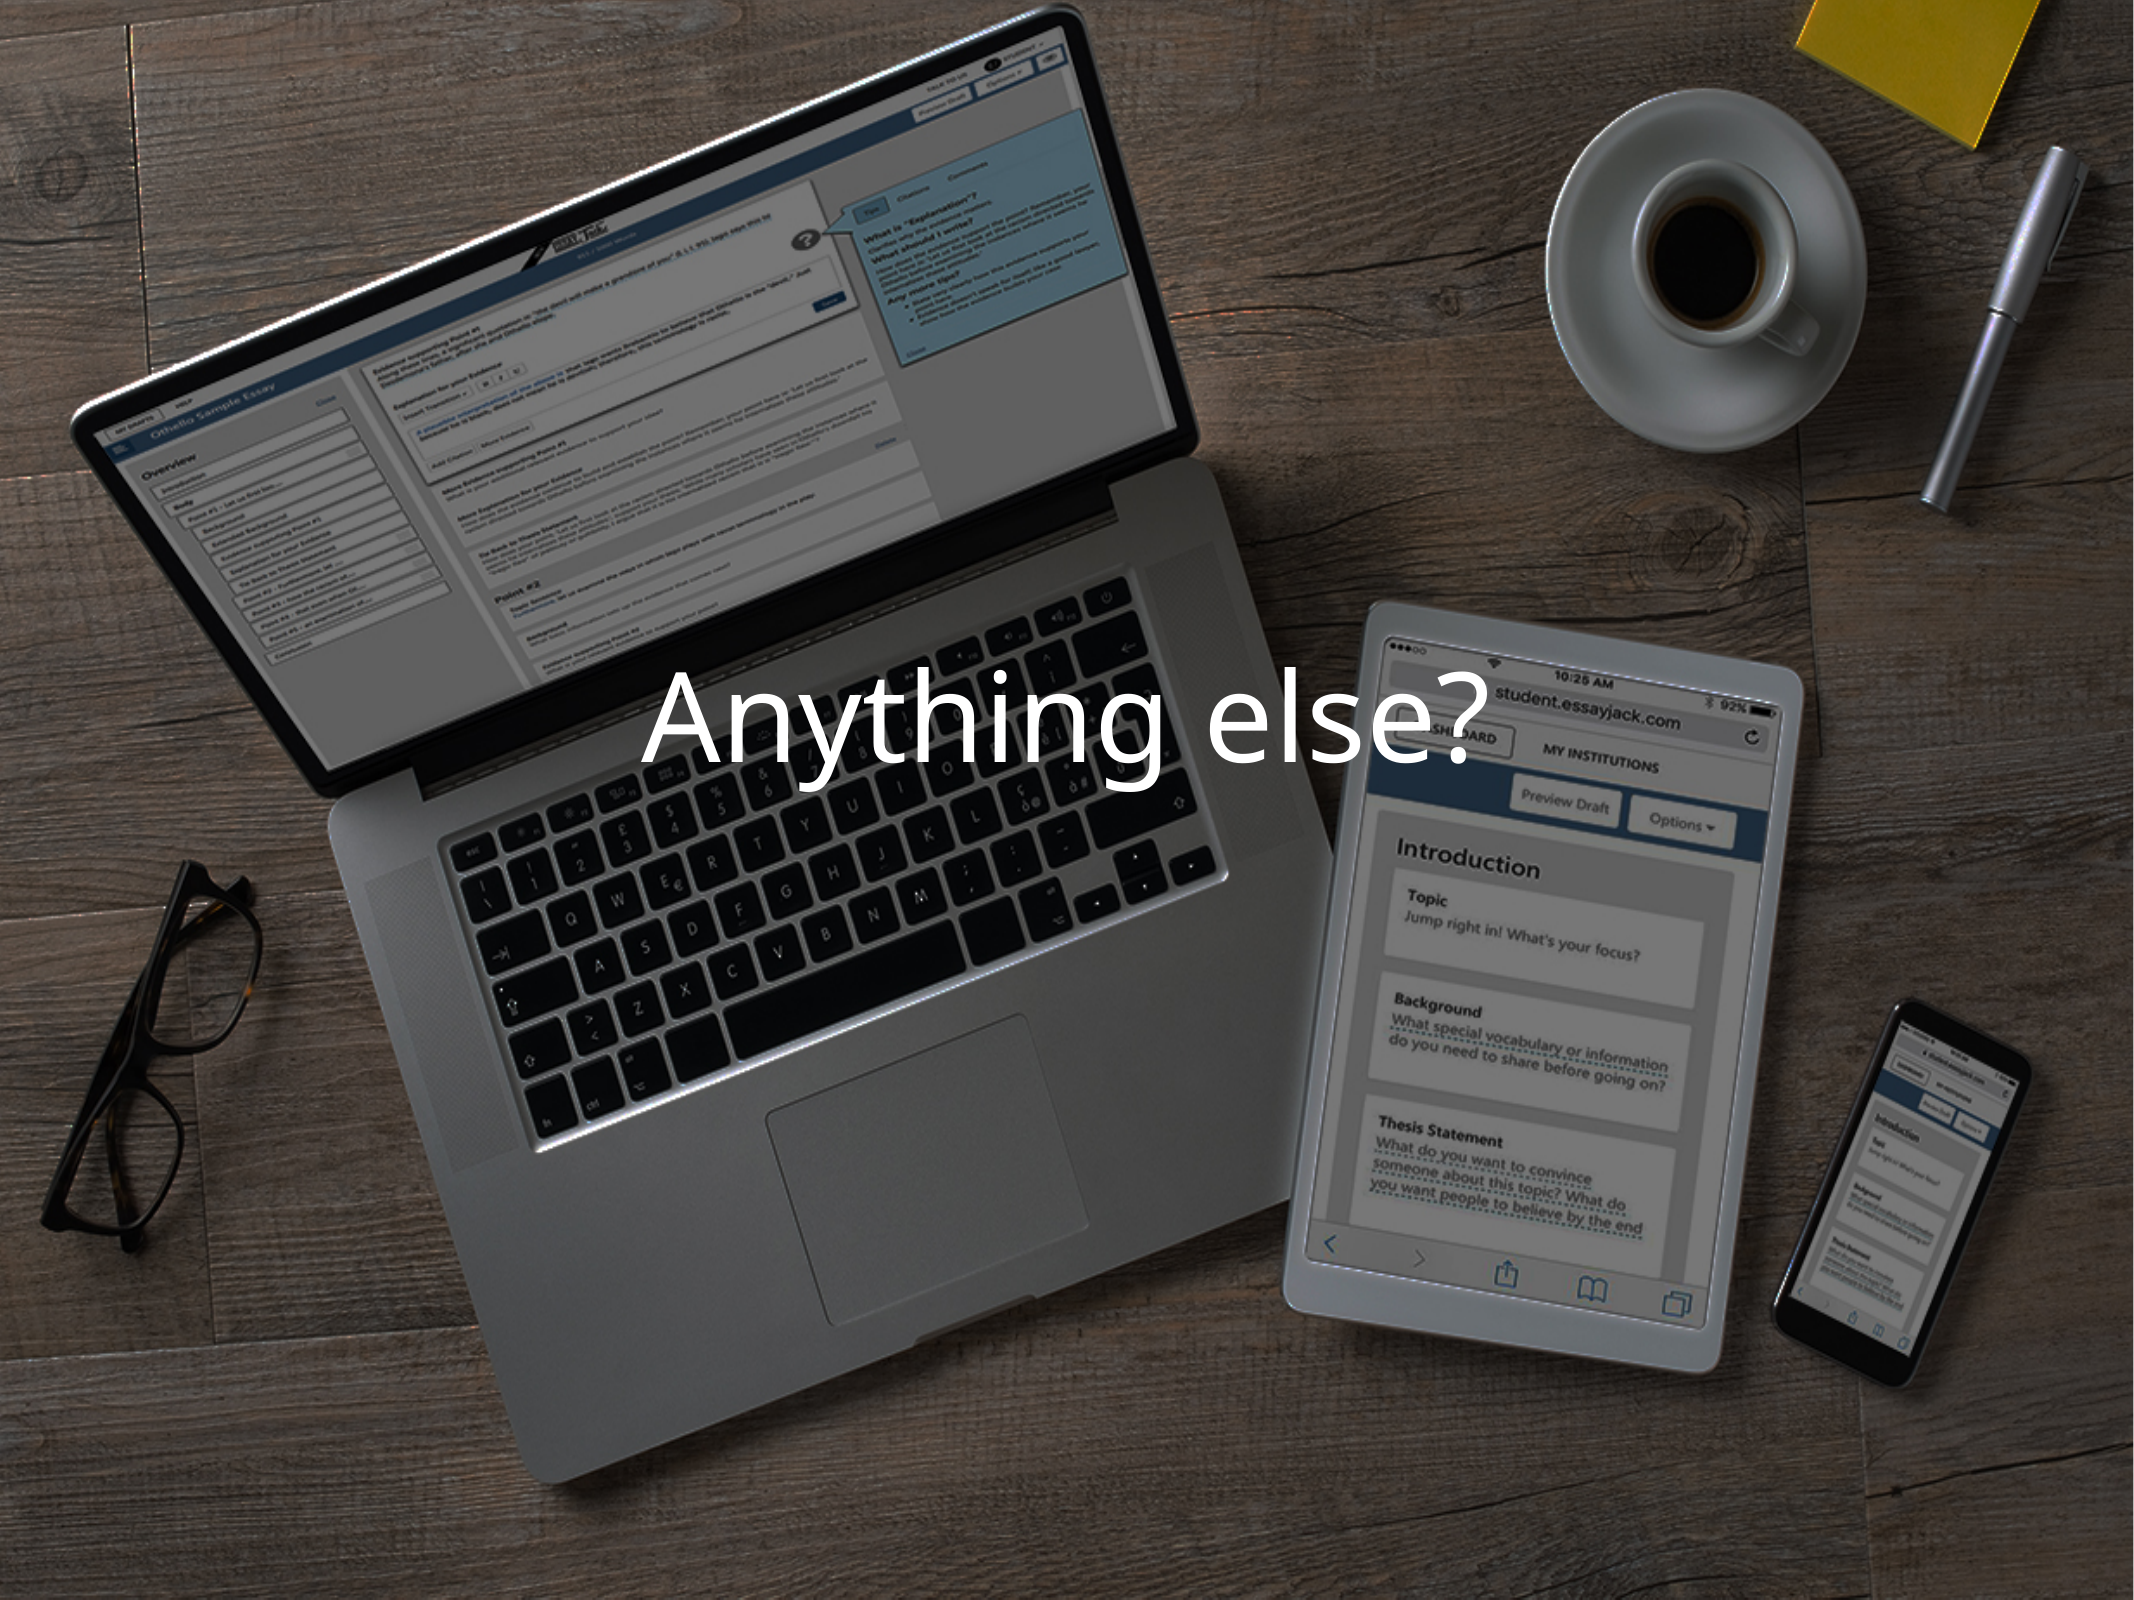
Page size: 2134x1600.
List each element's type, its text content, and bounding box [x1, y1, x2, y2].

text_box Anything else? [5, 633, 2128, 792]
picture [0, 0, 2134, 1600]
